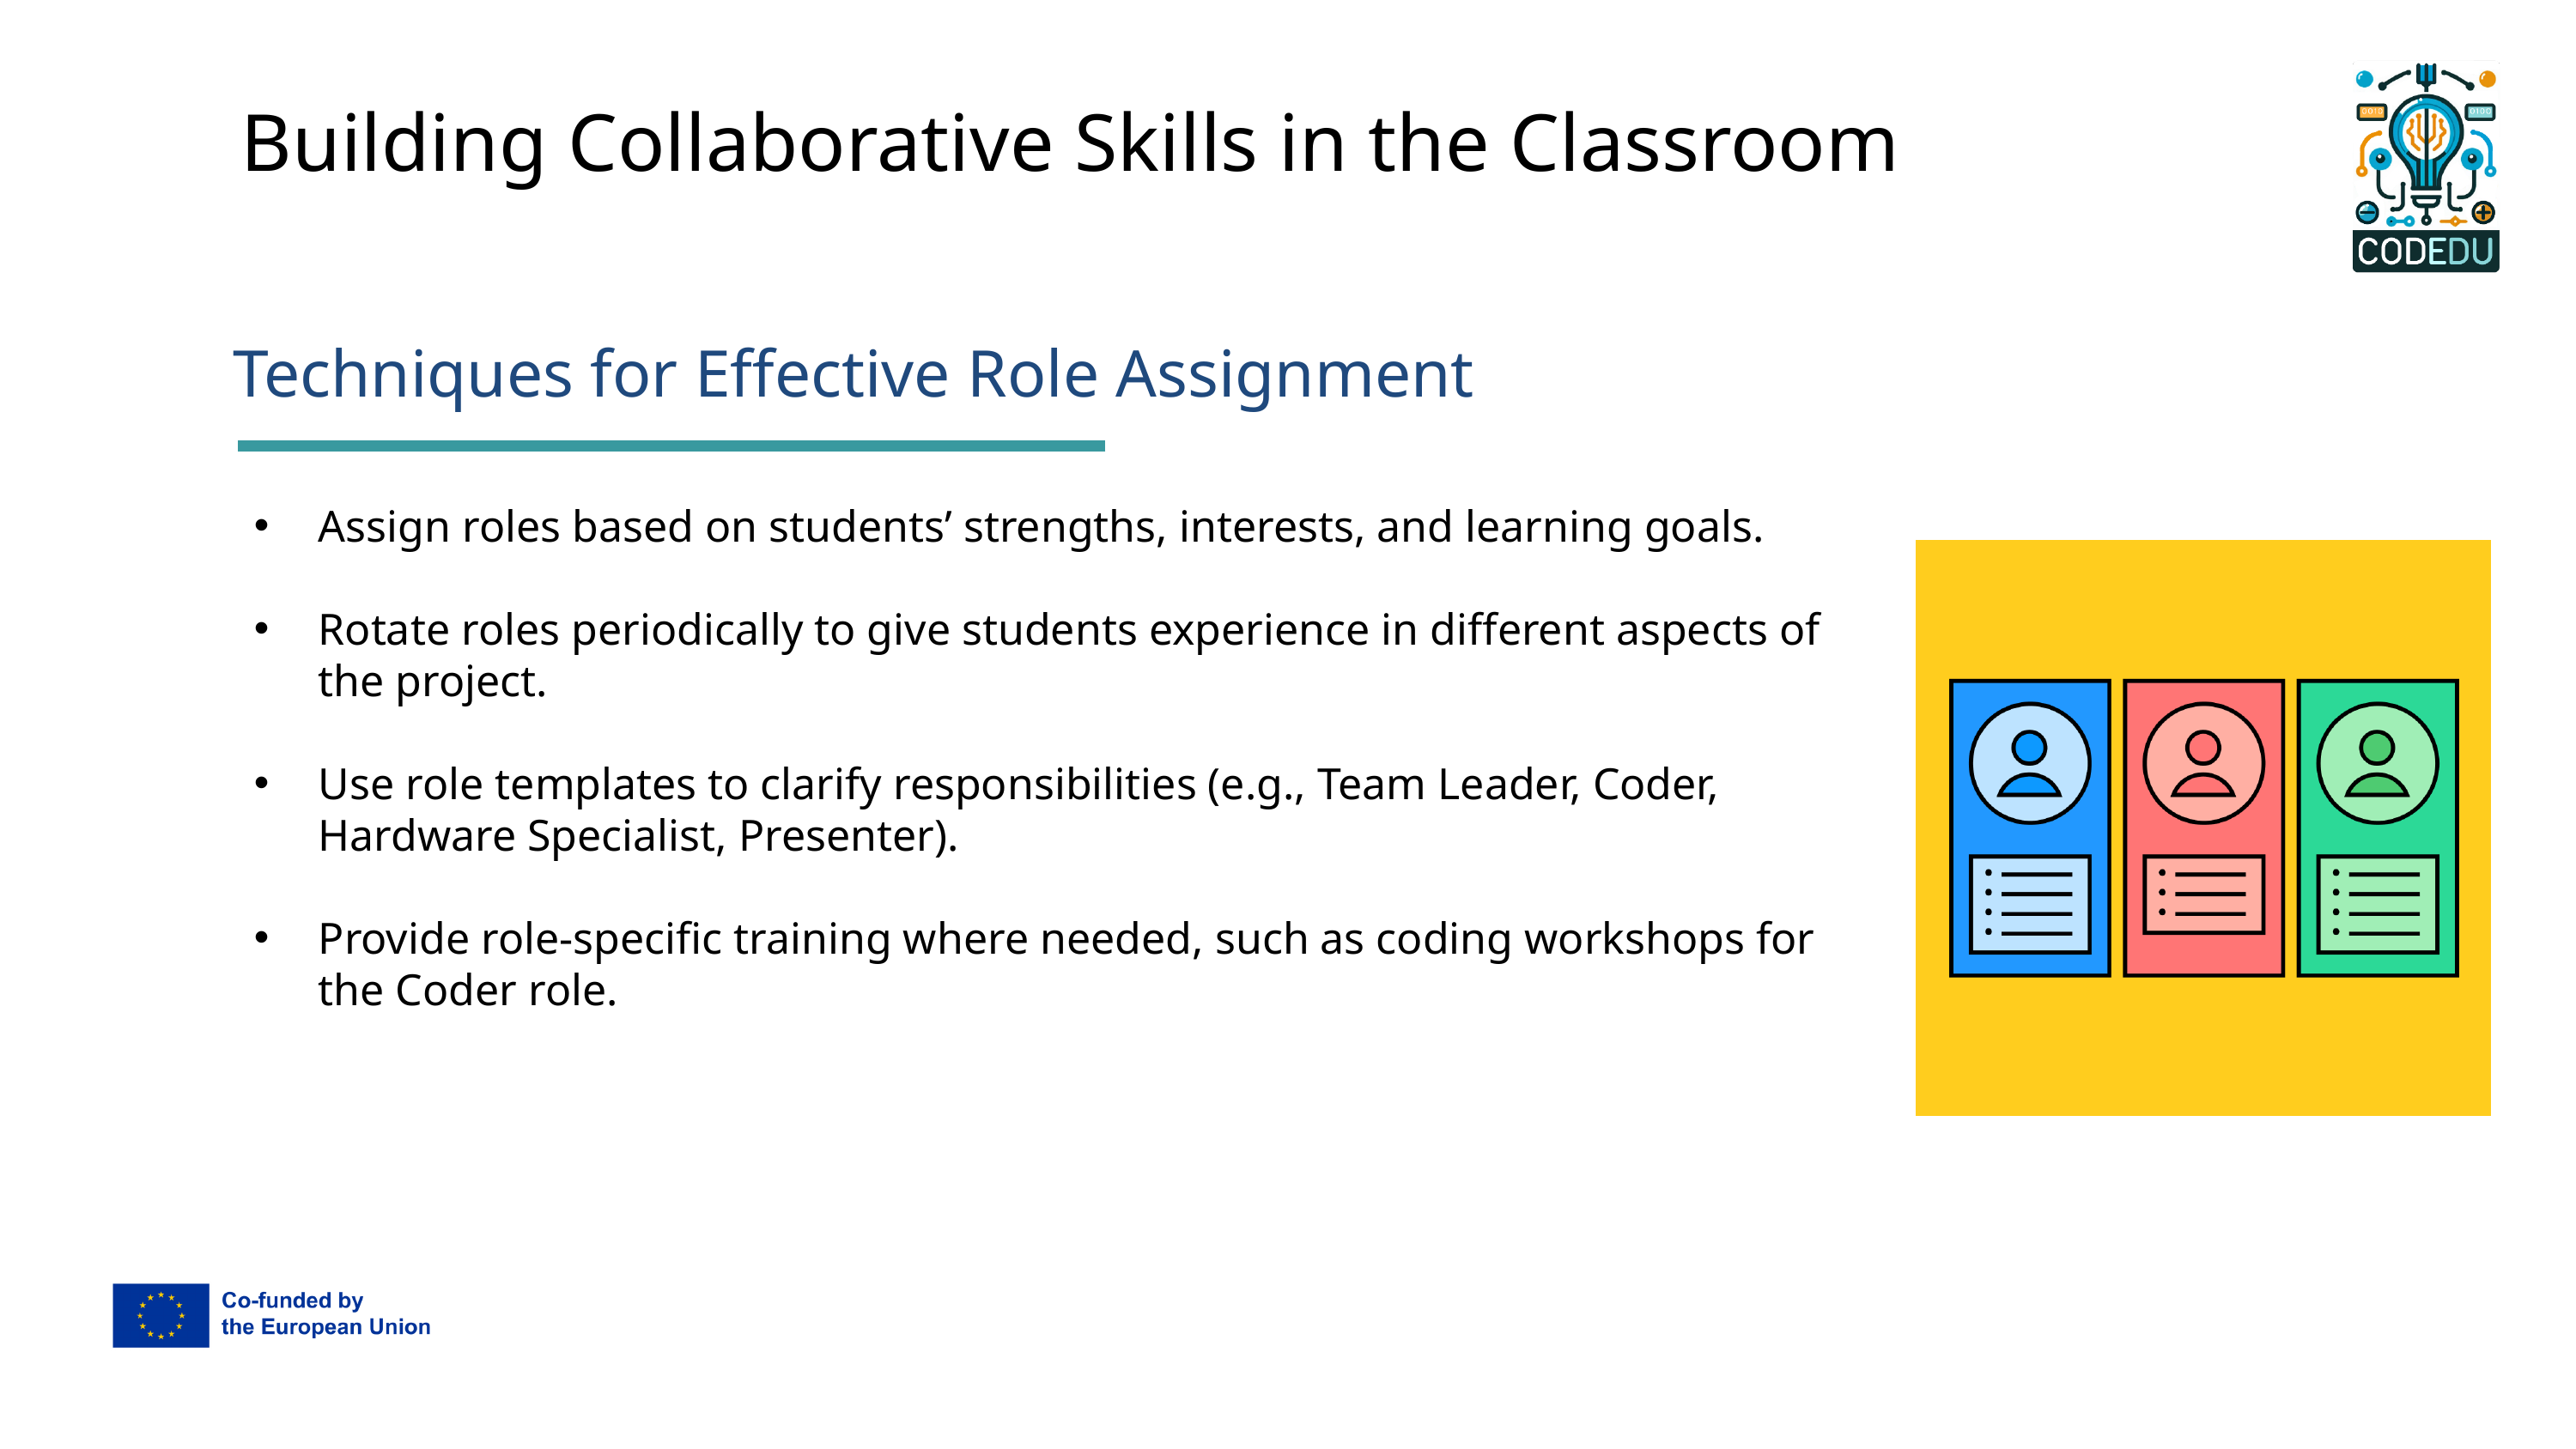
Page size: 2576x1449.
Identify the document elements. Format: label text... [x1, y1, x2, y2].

text_box [107, 1278, 443, 1353]
picture [2221, 0, 2576, 395]
picture [1916, 540, 2491, 1116]
text_box Techniques for Effective Role Assignment [233, 296, 2387, 410]
text_box Assign roles based on students’ strengths, interests, and learning goals. Rotate roles periodically to give students experience in different aspects of the project. Use role templates to clarify responsibilities (e.g., Team Leader, Coder, Hardware Specialist, Presenter). Provide role-specific training where needed, such as coding workshops for the Coder role. [240, 486, 1850, 1229]
text_box Building Collaborative Skills in the Classroom [240, 82, 2217, 187]
